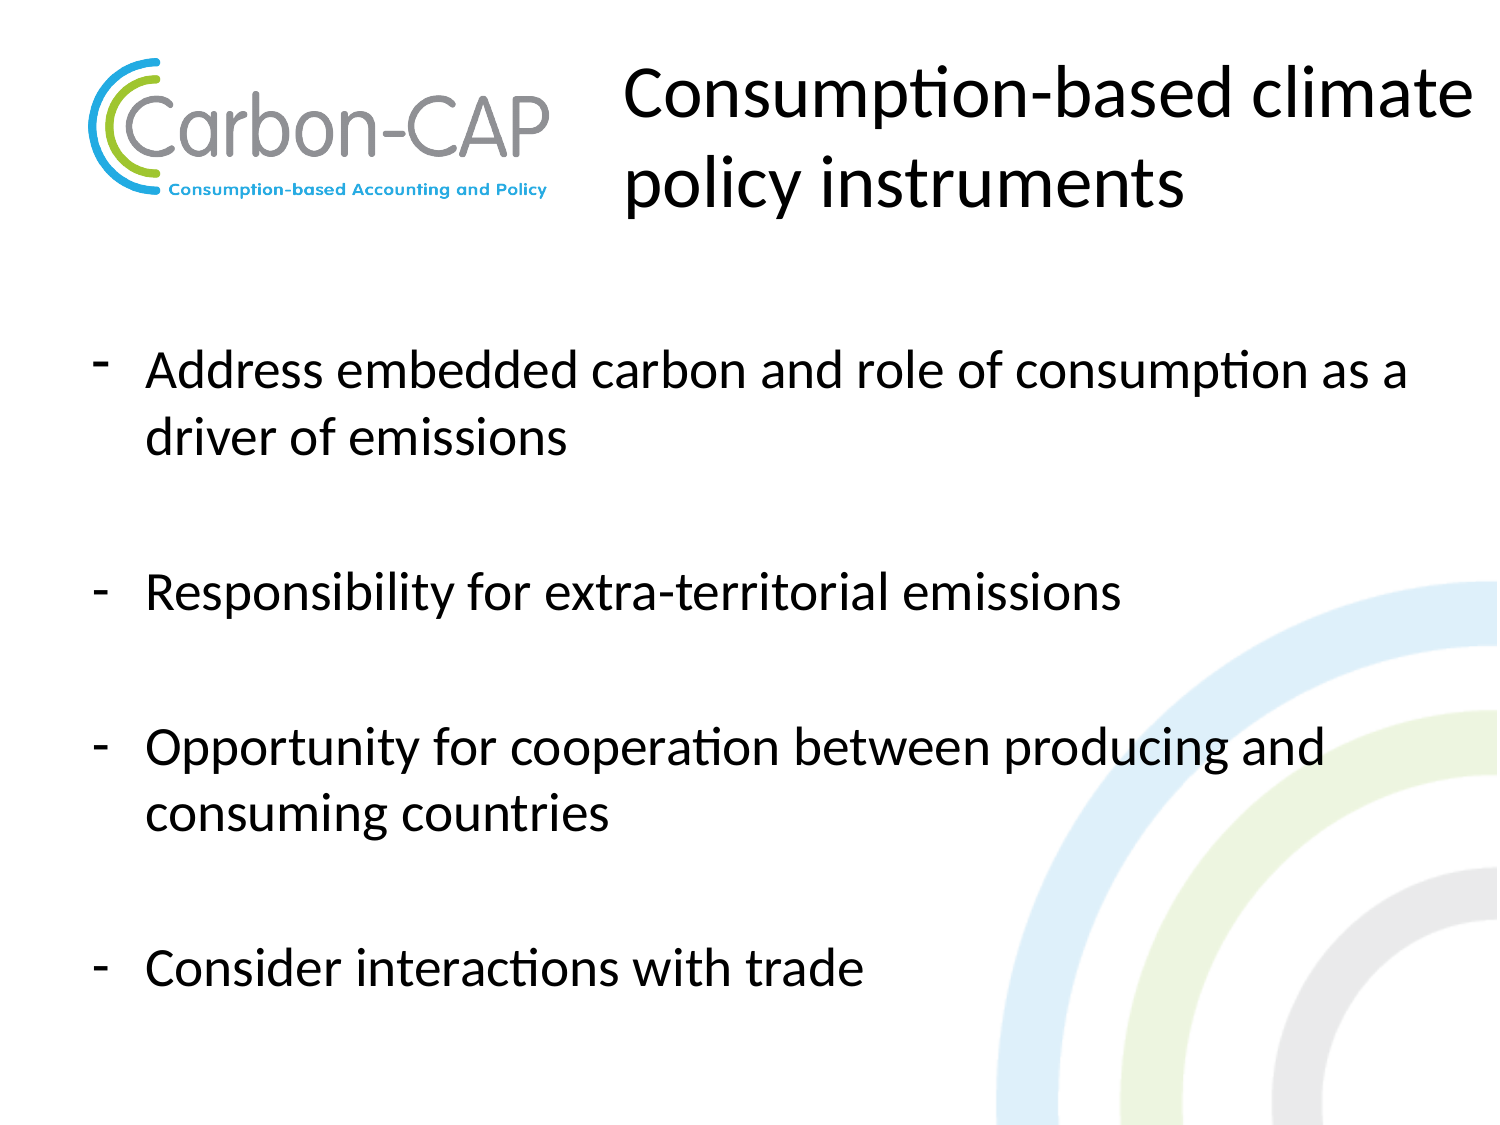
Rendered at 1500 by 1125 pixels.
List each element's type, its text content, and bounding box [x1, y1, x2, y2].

title Consumption-based climate policy instruments [608, 26, 1500, 239]
list Address embedded carbon and role of consumption as a driver of emissions Responsibility for extra-territorial emissions Opportunity for cooperation between producing and consuming countries Consider interactions with trade [76, 326, 1447, 1012]
picture [88, 58, 550, 200]
picture [963, 569, 1497, 1125]
